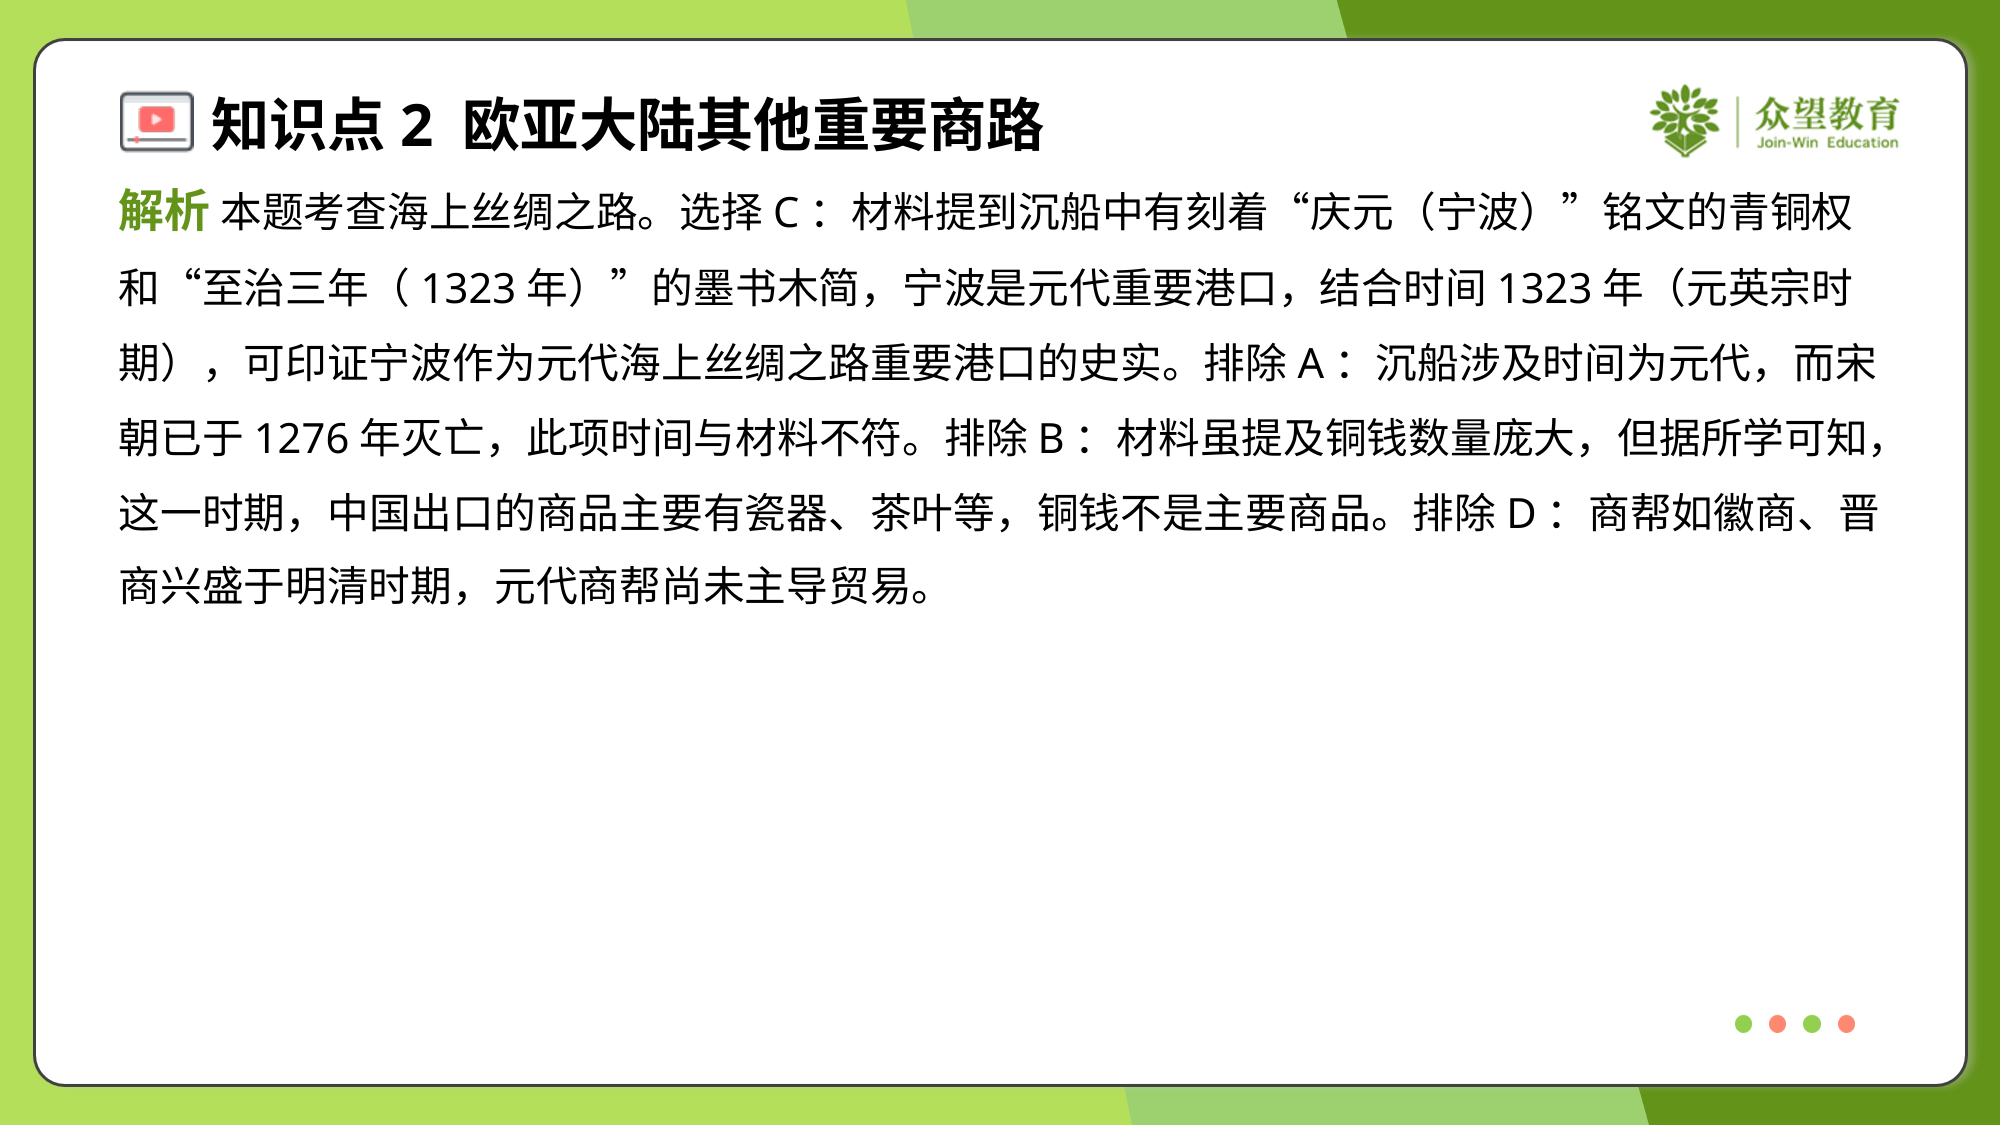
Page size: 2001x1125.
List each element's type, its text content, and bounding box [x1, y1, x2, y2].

text_box 解析 本题考查海上丝绸之路。选择C：材料提到沉船中有刻着“庆元（宁波）”铭文的青铜权 和“至治三年（1323年）”的墨书木简，宁波是元代重要港口，结合时间1323年（元英宗时 期），可印证宁波作为元代海上丝绸之路重要港口的史实。排除A：沉船涉及时间为元代，而宋 朝已于1276年灭亡，此项时间与材料不符。排除B：材料虽提及铜钱数量庞大，但据所学可知， 这一时期，中国出口的商品主要有瓷器、茶叶等，铜钱不是主要商品。排除D：商帮如徽商、晋 商兴盛于明清时期，元代商帮尚未主导贸易。 [118, 159, 1883, 602]
picture [0, 0, 2000, 1125]
